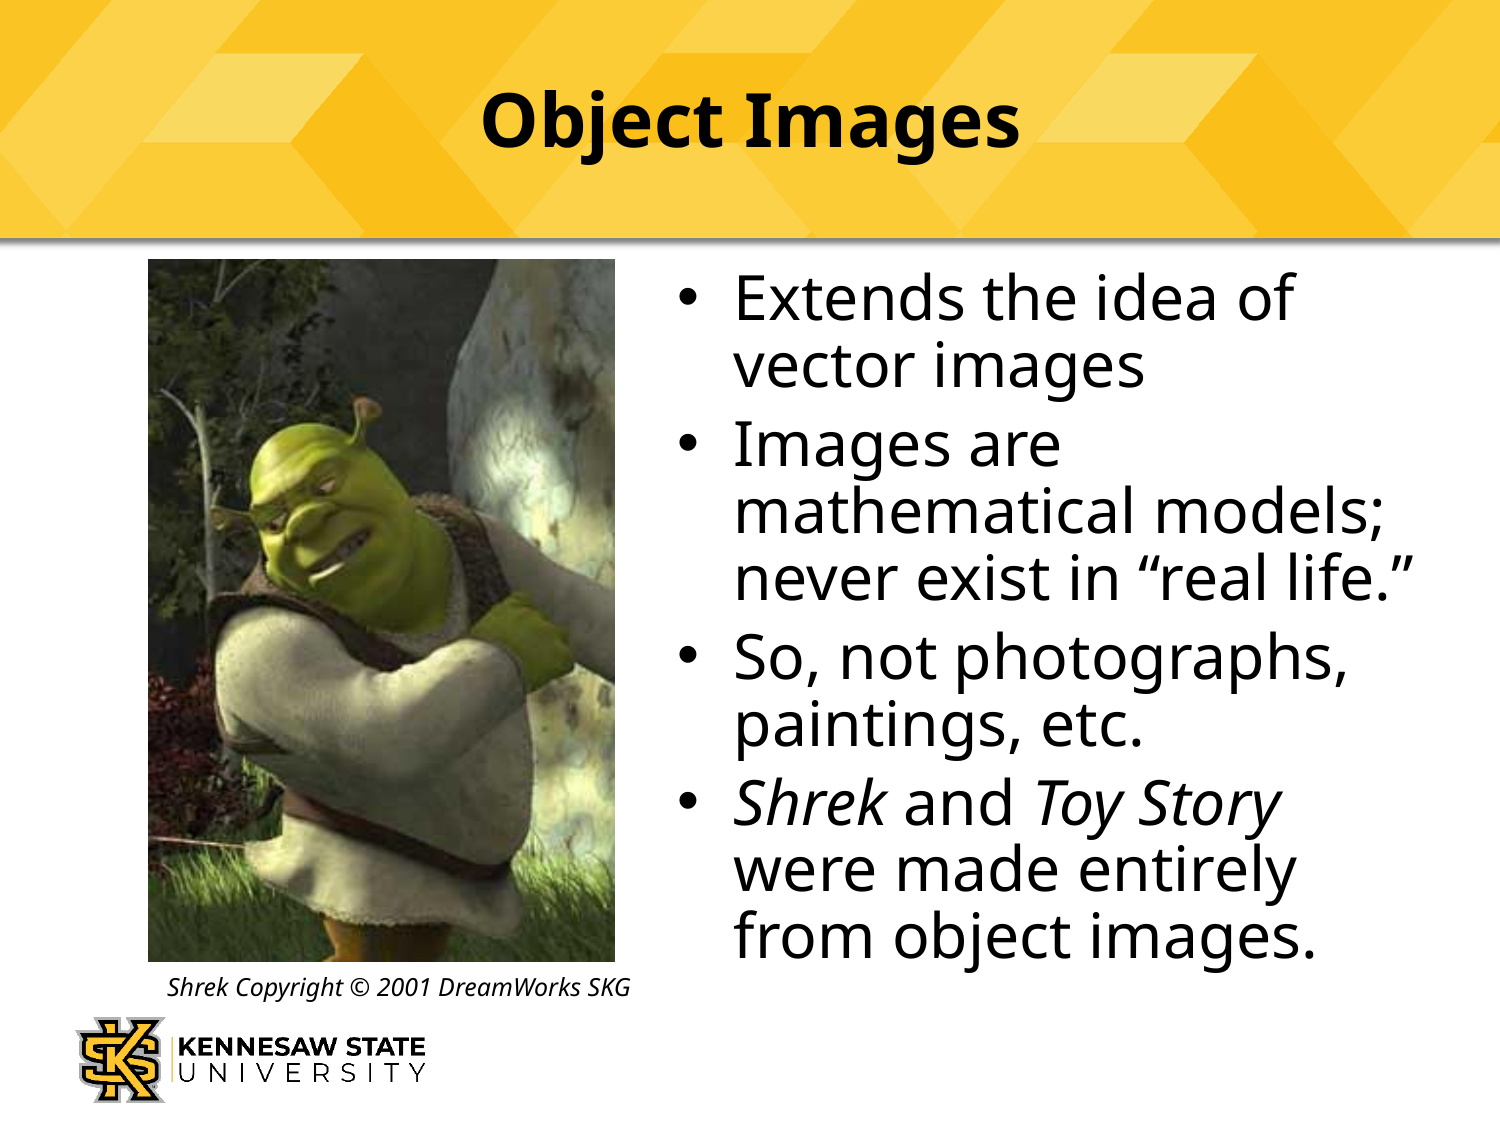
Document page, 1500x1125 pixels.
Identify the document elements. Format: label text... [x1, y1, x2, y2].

picture [148, 258, 615, 963]
picture [0, 0, 1500, 251]
title Object Images [113, 64, 1389, 170]
picture [75, 1017, 425, 1103]
text_box Shrek Copyright © 2001 DreamWorks SKG [148, 962, 662, 1011]
list Extends the idea of vector images Images are mathematical models; never exist in “real life.” So, not photographs, paintings, etc. Shrek and Toy Story were made entirely from object images. [662, 259, 1447, 1001]
